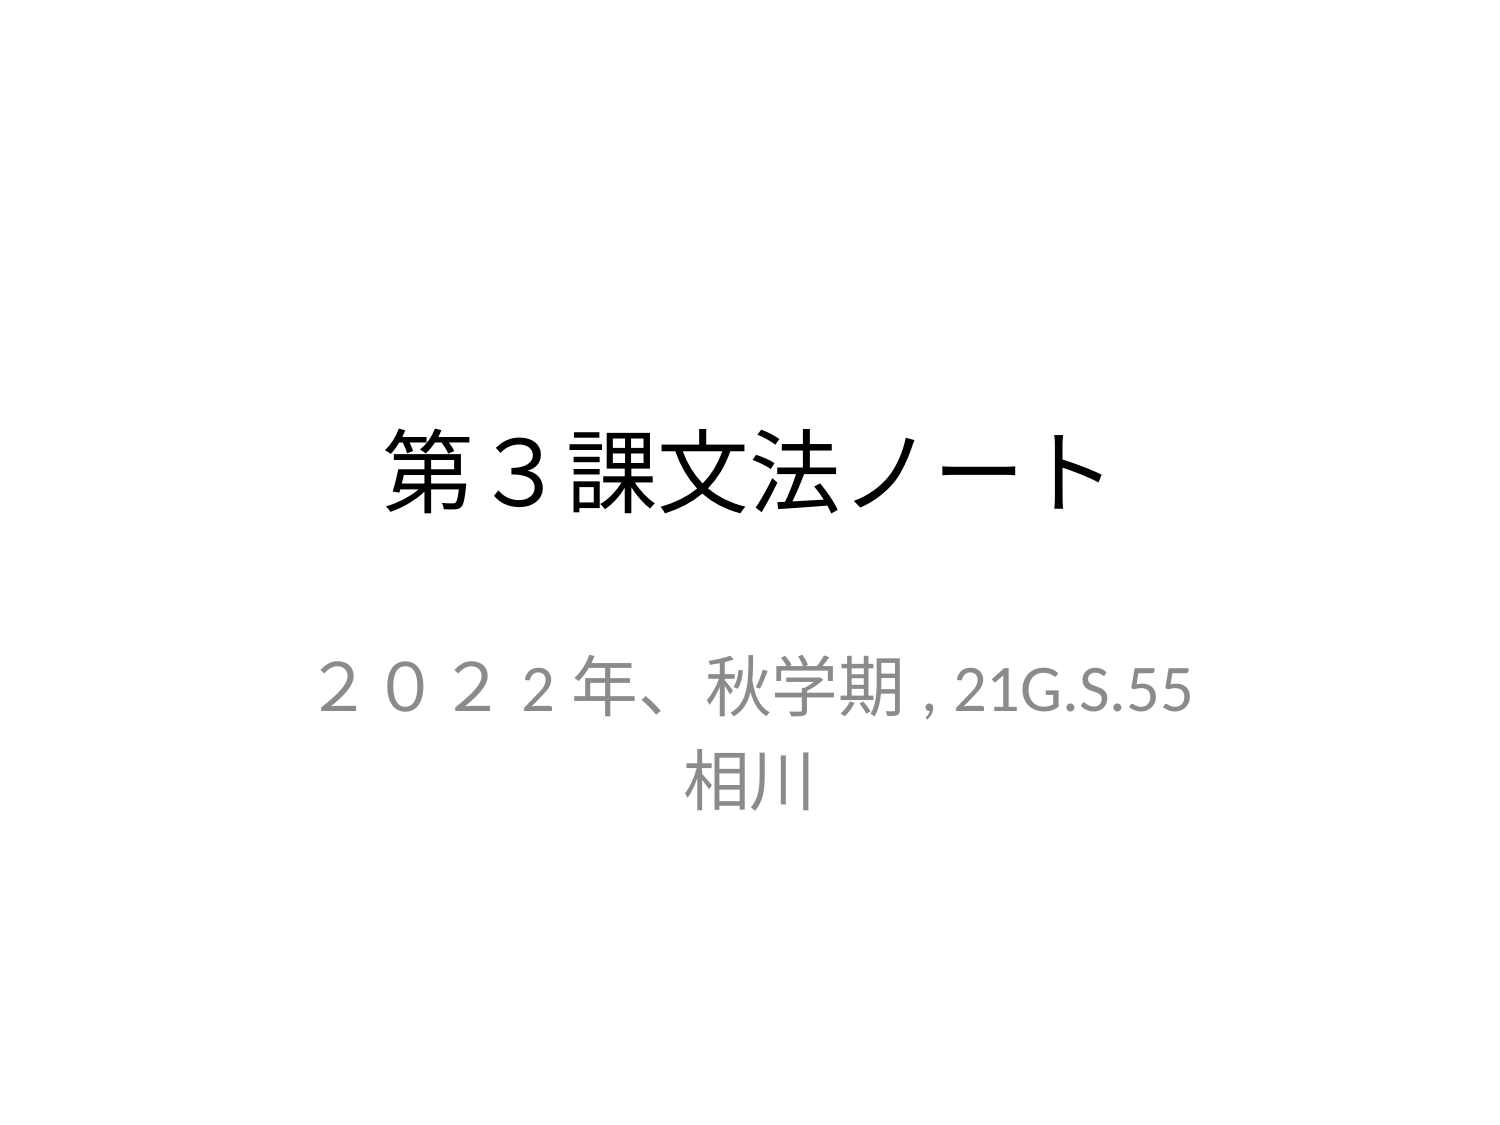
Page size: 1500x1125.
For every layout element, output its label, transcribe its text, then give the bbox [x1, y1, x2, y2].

title 第３課文法ノート [112, 349, 1388, 591]
subtitle ２０２2年、秋学期, 21G.S.55 相川 [225, 637, 1275, 925]
